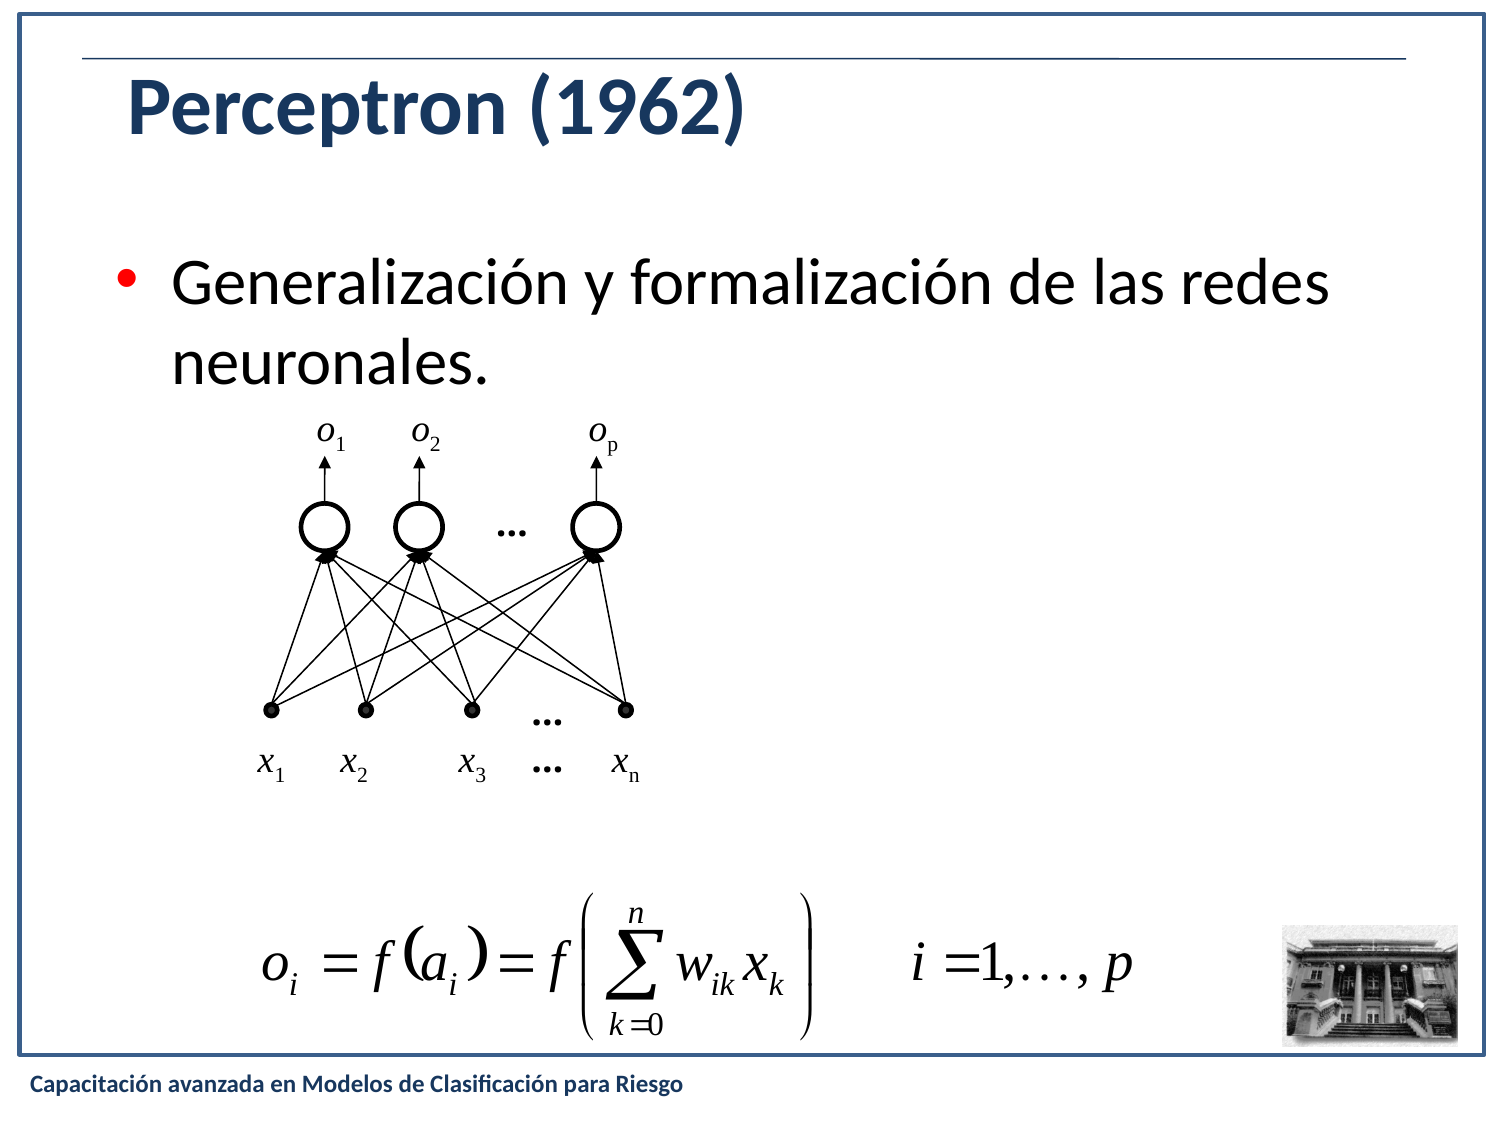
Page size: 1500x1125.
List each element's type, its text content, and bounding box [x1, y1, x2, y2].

picture [1282, 925, 1458, 1047]
list Generalización y formalización de las redes neuronales. [100, 229, 1376, 906]
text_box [241, 396, 1146, 1053]
title Perceptron (1962) [112, 6, 1388, 195]
